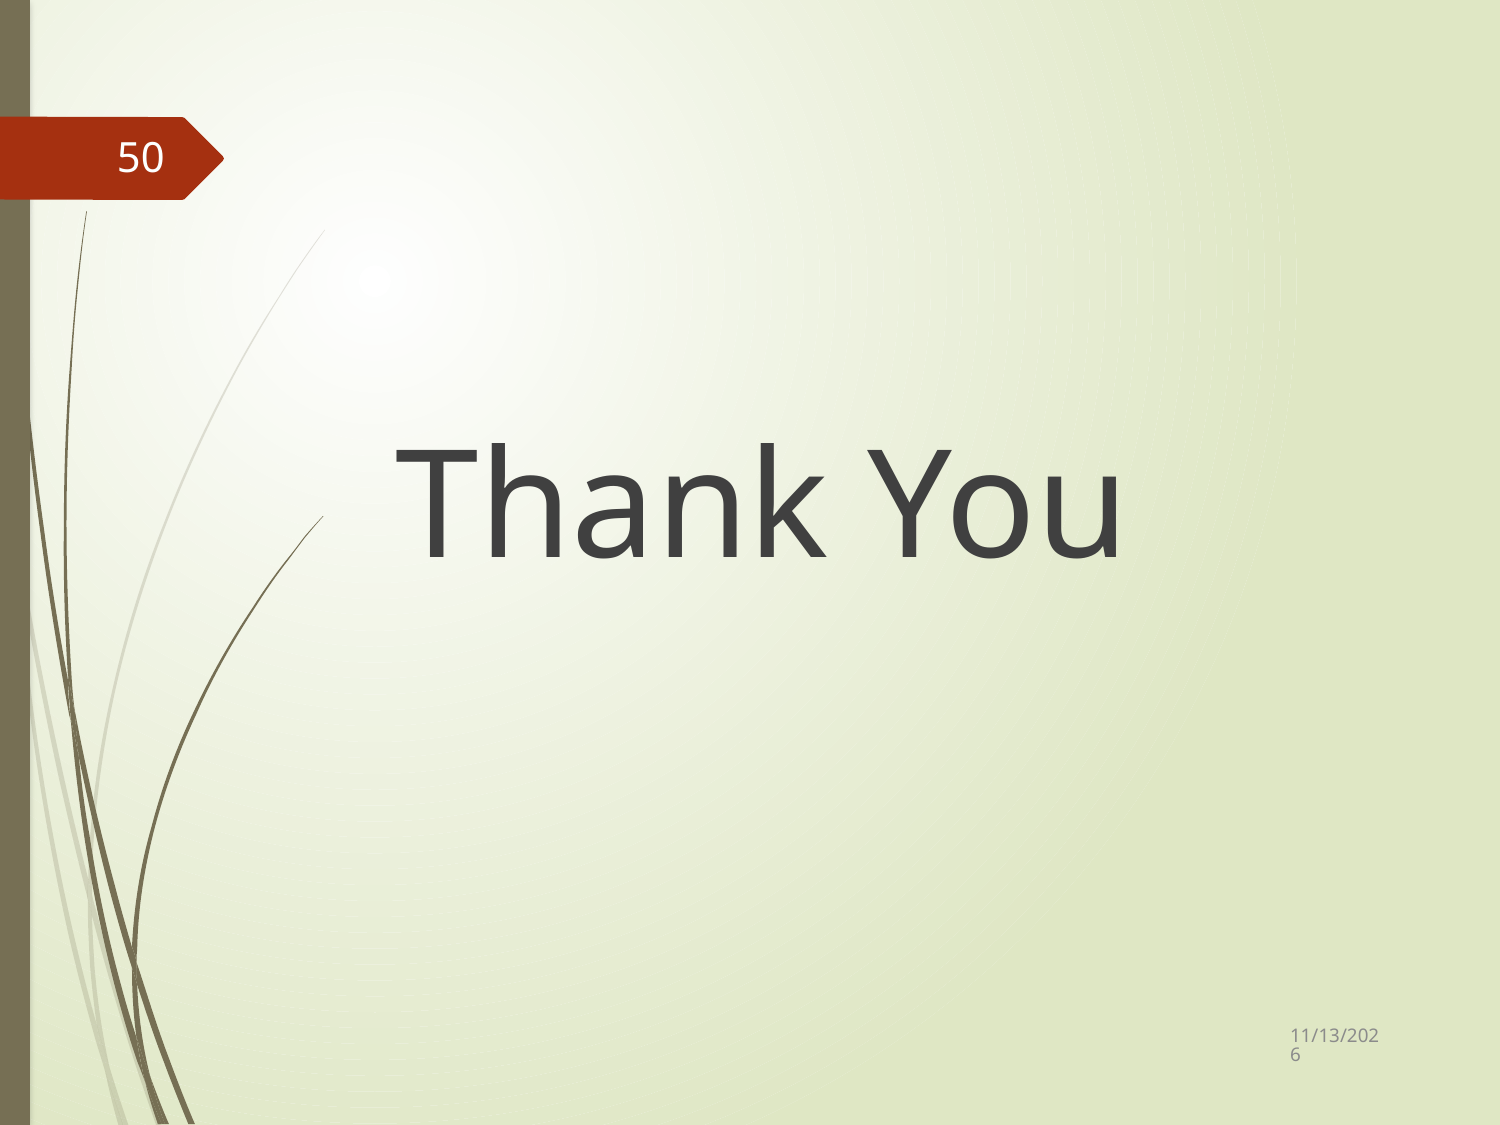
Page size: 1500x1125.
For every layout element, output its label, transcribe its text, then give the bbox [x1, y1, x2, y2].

slide_number 50 [83, 129, 180, 190]
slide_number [1275, 1006, 1401, 1068]
list Thank You [87, 399, 1438, 650]
